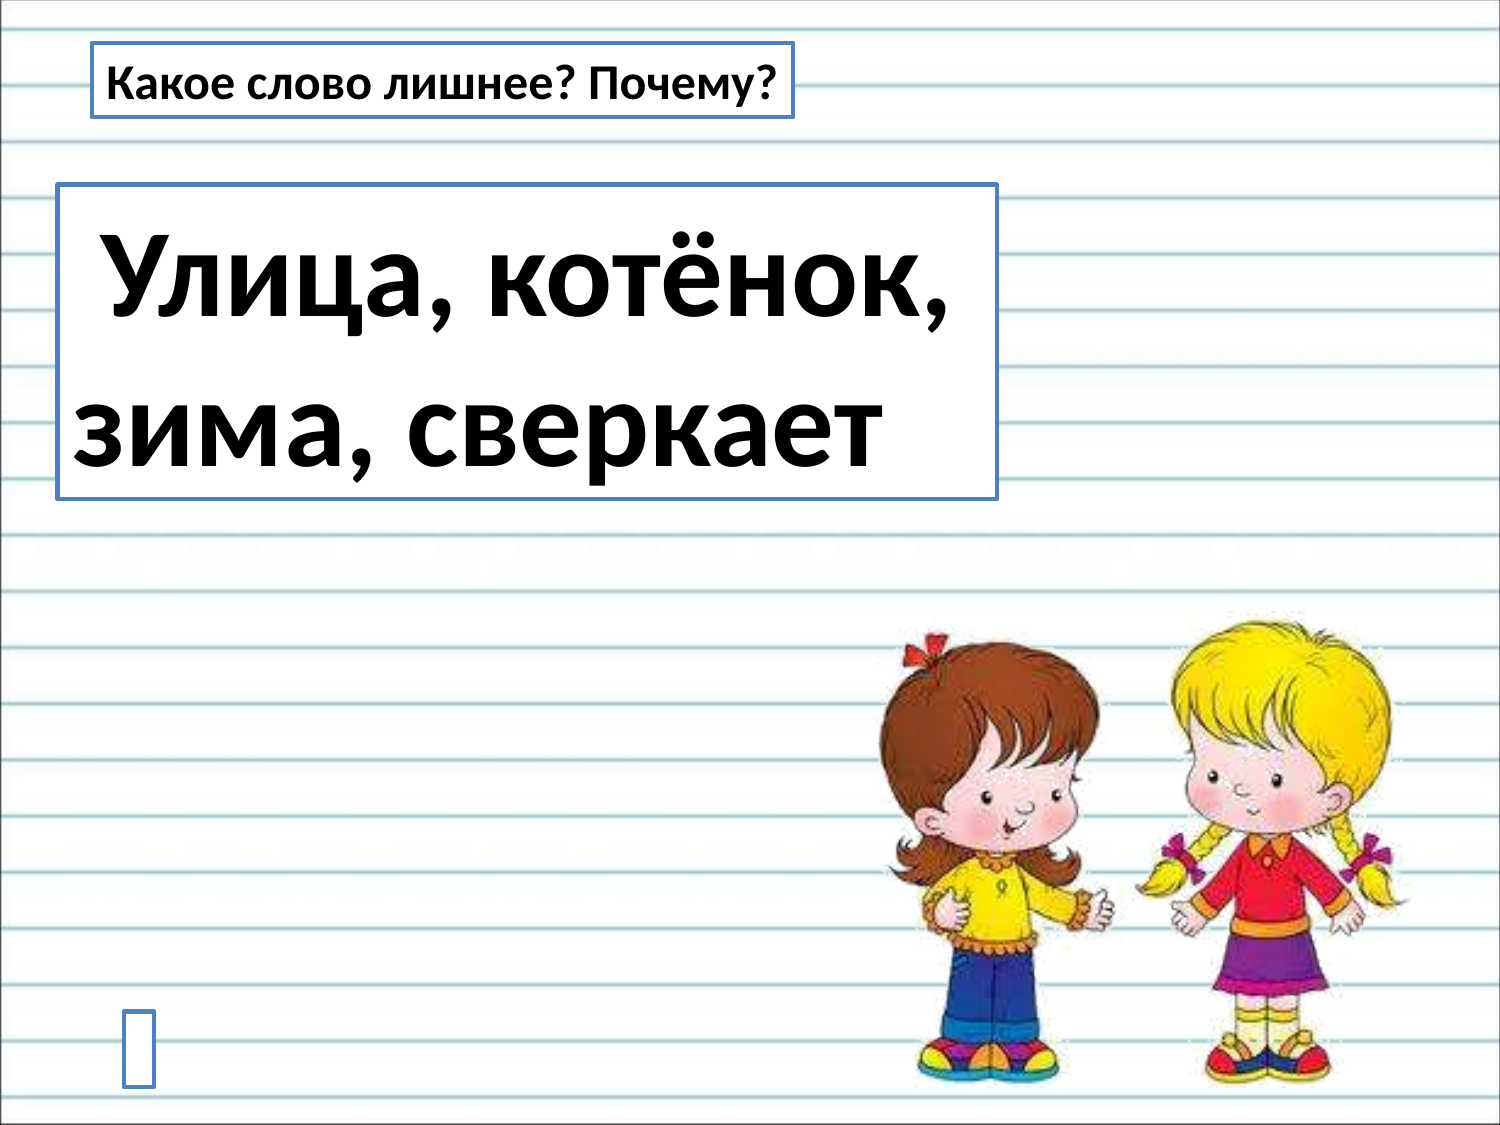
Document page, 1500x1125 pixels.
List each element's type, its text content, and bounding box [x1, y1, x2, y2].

text_box [122, 1009, 156, 1089]
text_box Улица, котёнок, зима, сверкает [55, 182, 999, 501]
picture [0, 0, 1500, 1125]
text_box Какое слово лишнее? Почему? [90, 41, 795, 119]
